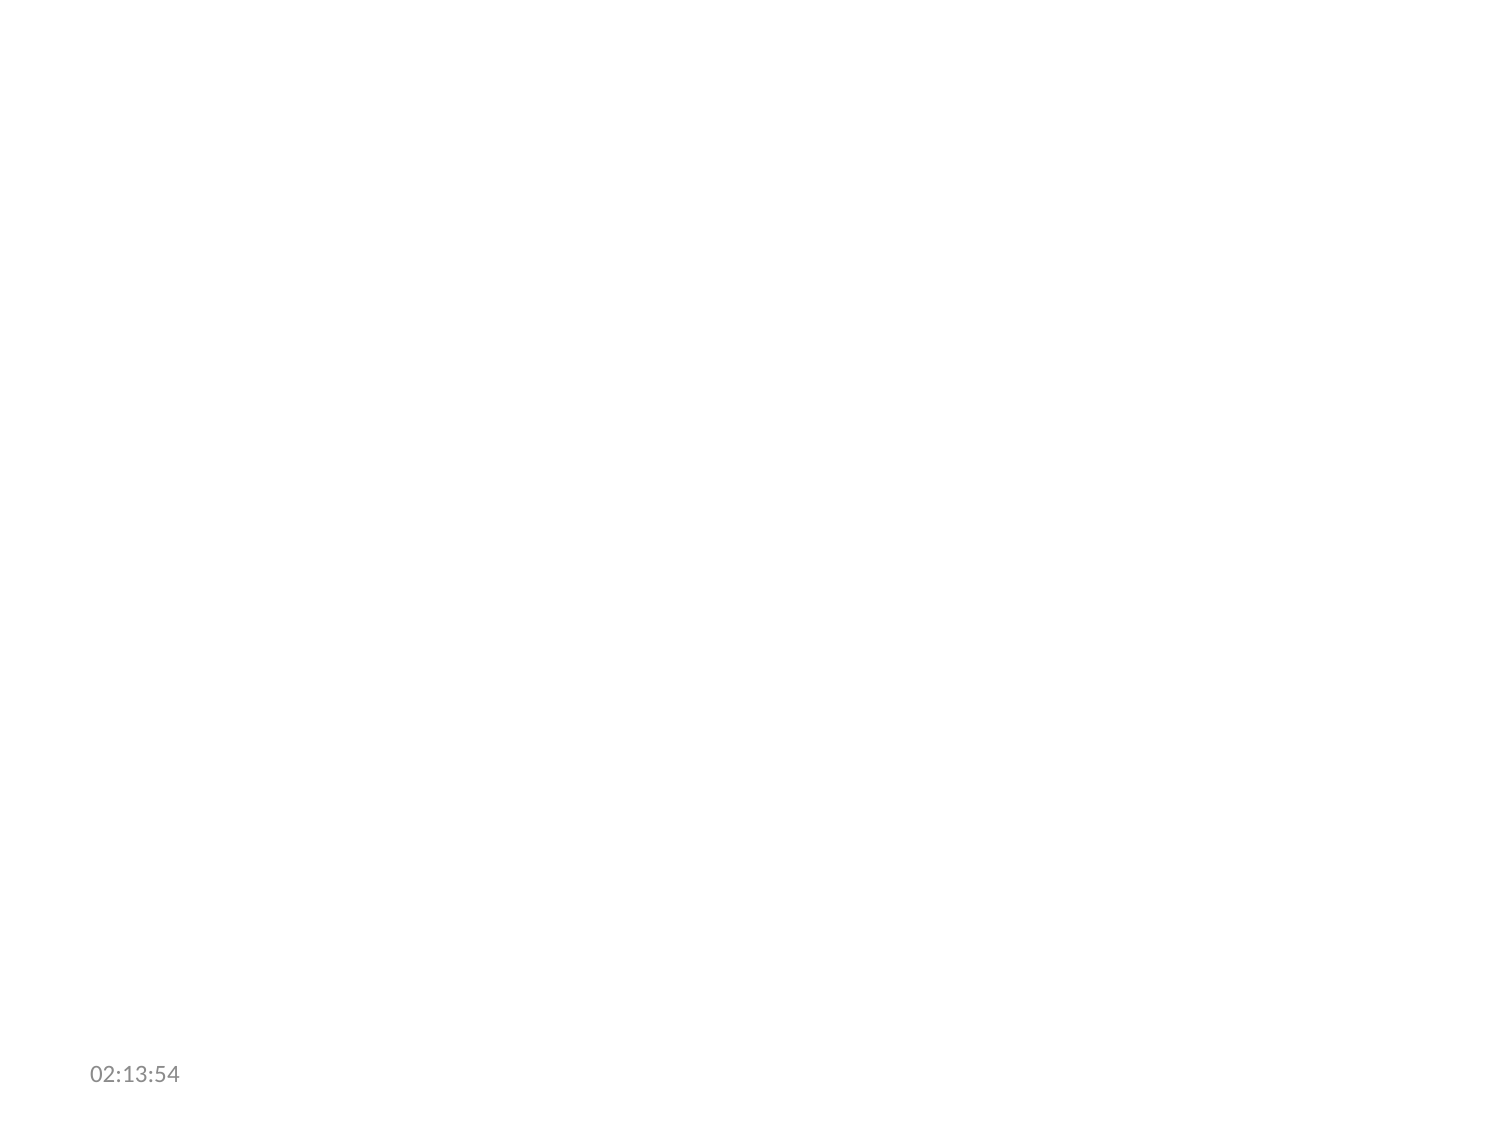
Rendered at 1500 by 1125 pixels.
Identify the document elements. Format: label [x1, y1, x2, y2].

slide_number [75, 1042, 425, 1103]
